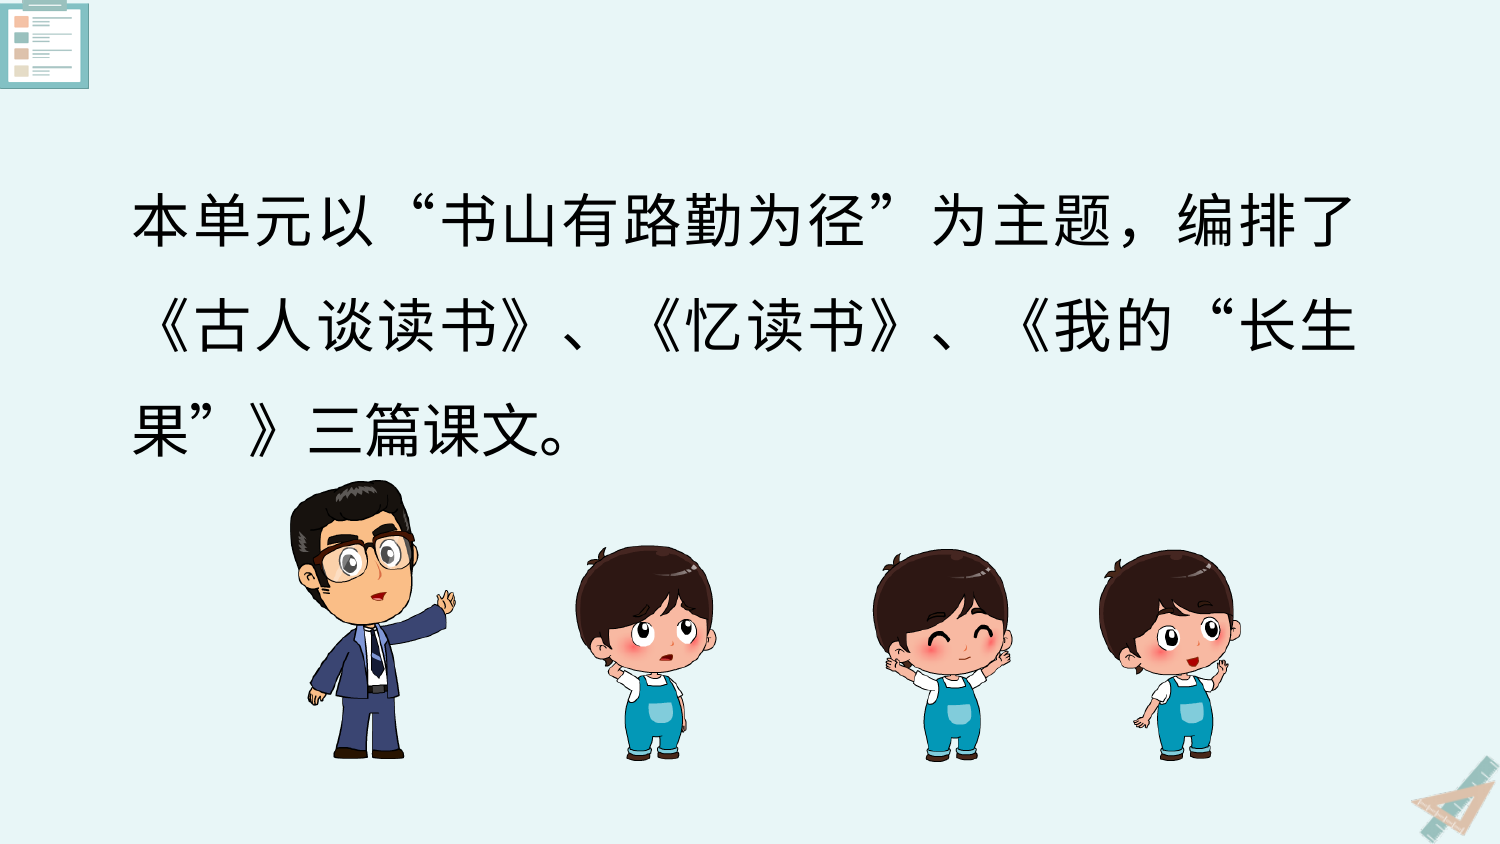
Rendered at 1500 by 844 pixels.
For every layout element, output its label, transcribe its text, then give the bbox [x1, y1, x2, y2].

picture [1411, 755, 1500, 844]
text_box 本单元以“书山有路勤为径”为主题，编排了《古人谈读书》、《忆读书》、《我的“长生果”》三篇课文。 [71, 142, 1373, 472]
picture [0, 0, 89, 89]
picture [171, 312, 1300, 844]
